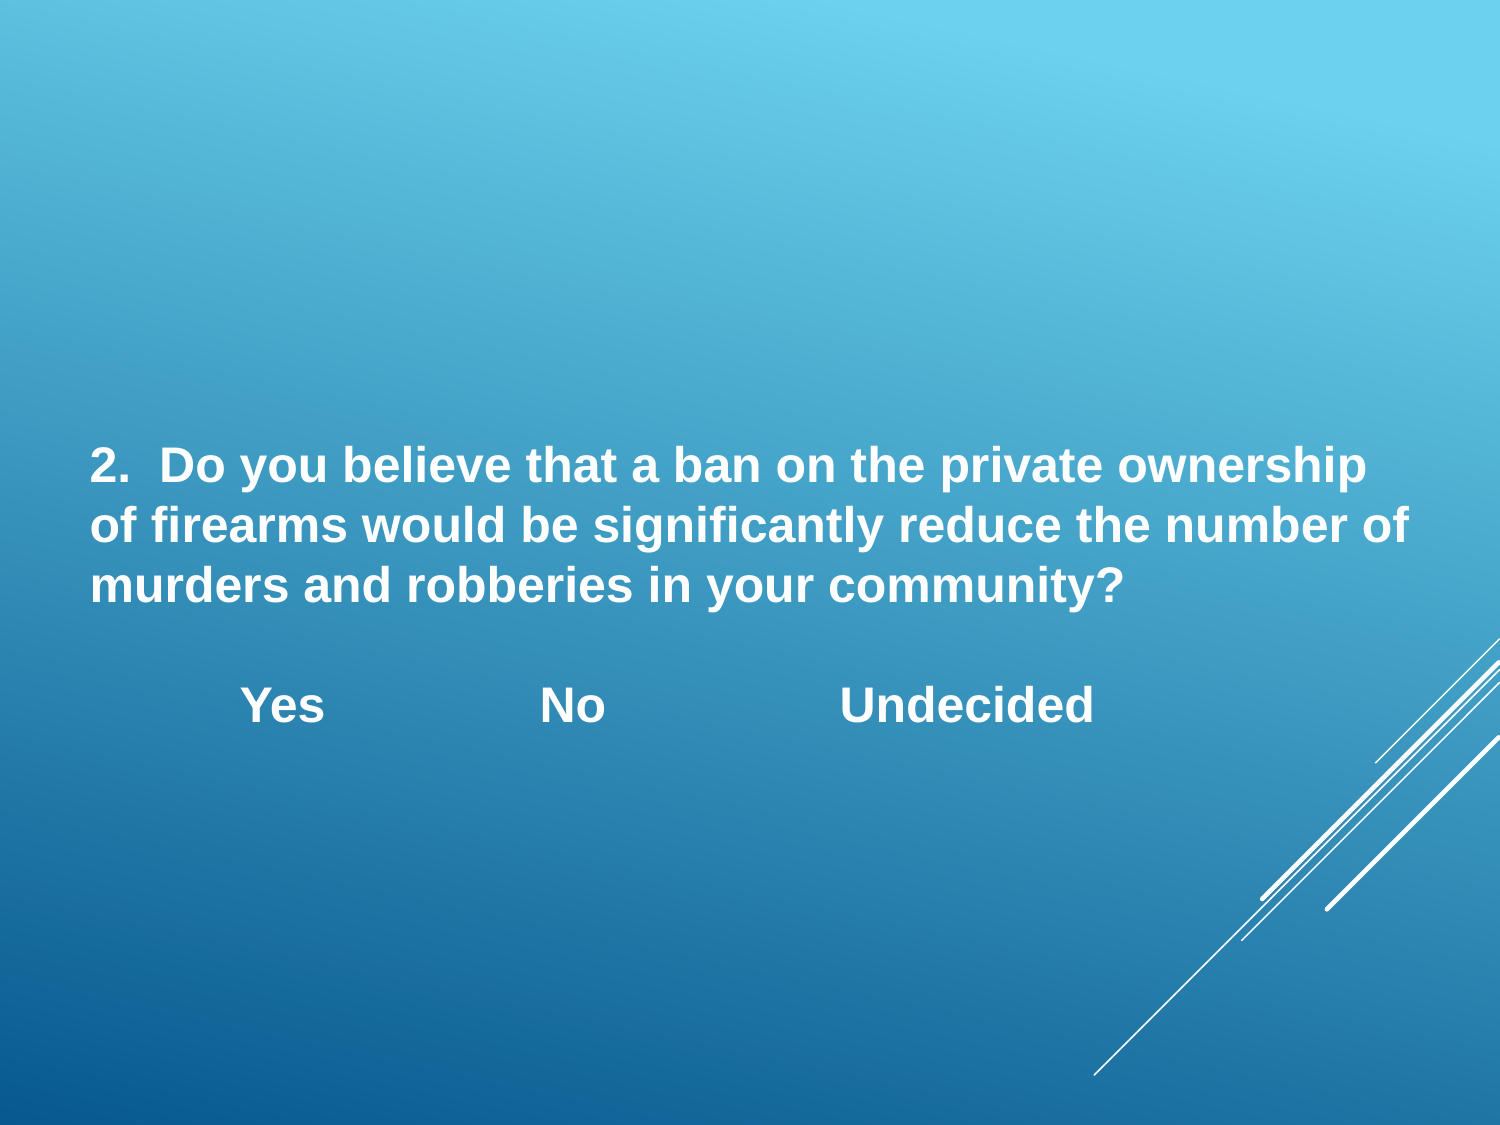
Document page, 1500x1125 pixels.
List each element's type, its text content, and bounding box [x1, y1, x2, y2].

text_box 2. Do you believe that a ban on the private ownership of firearms would be significantly reduce the number of murders and robberies in your community? Yes No Undecided [74, 424, 1426, 741]
